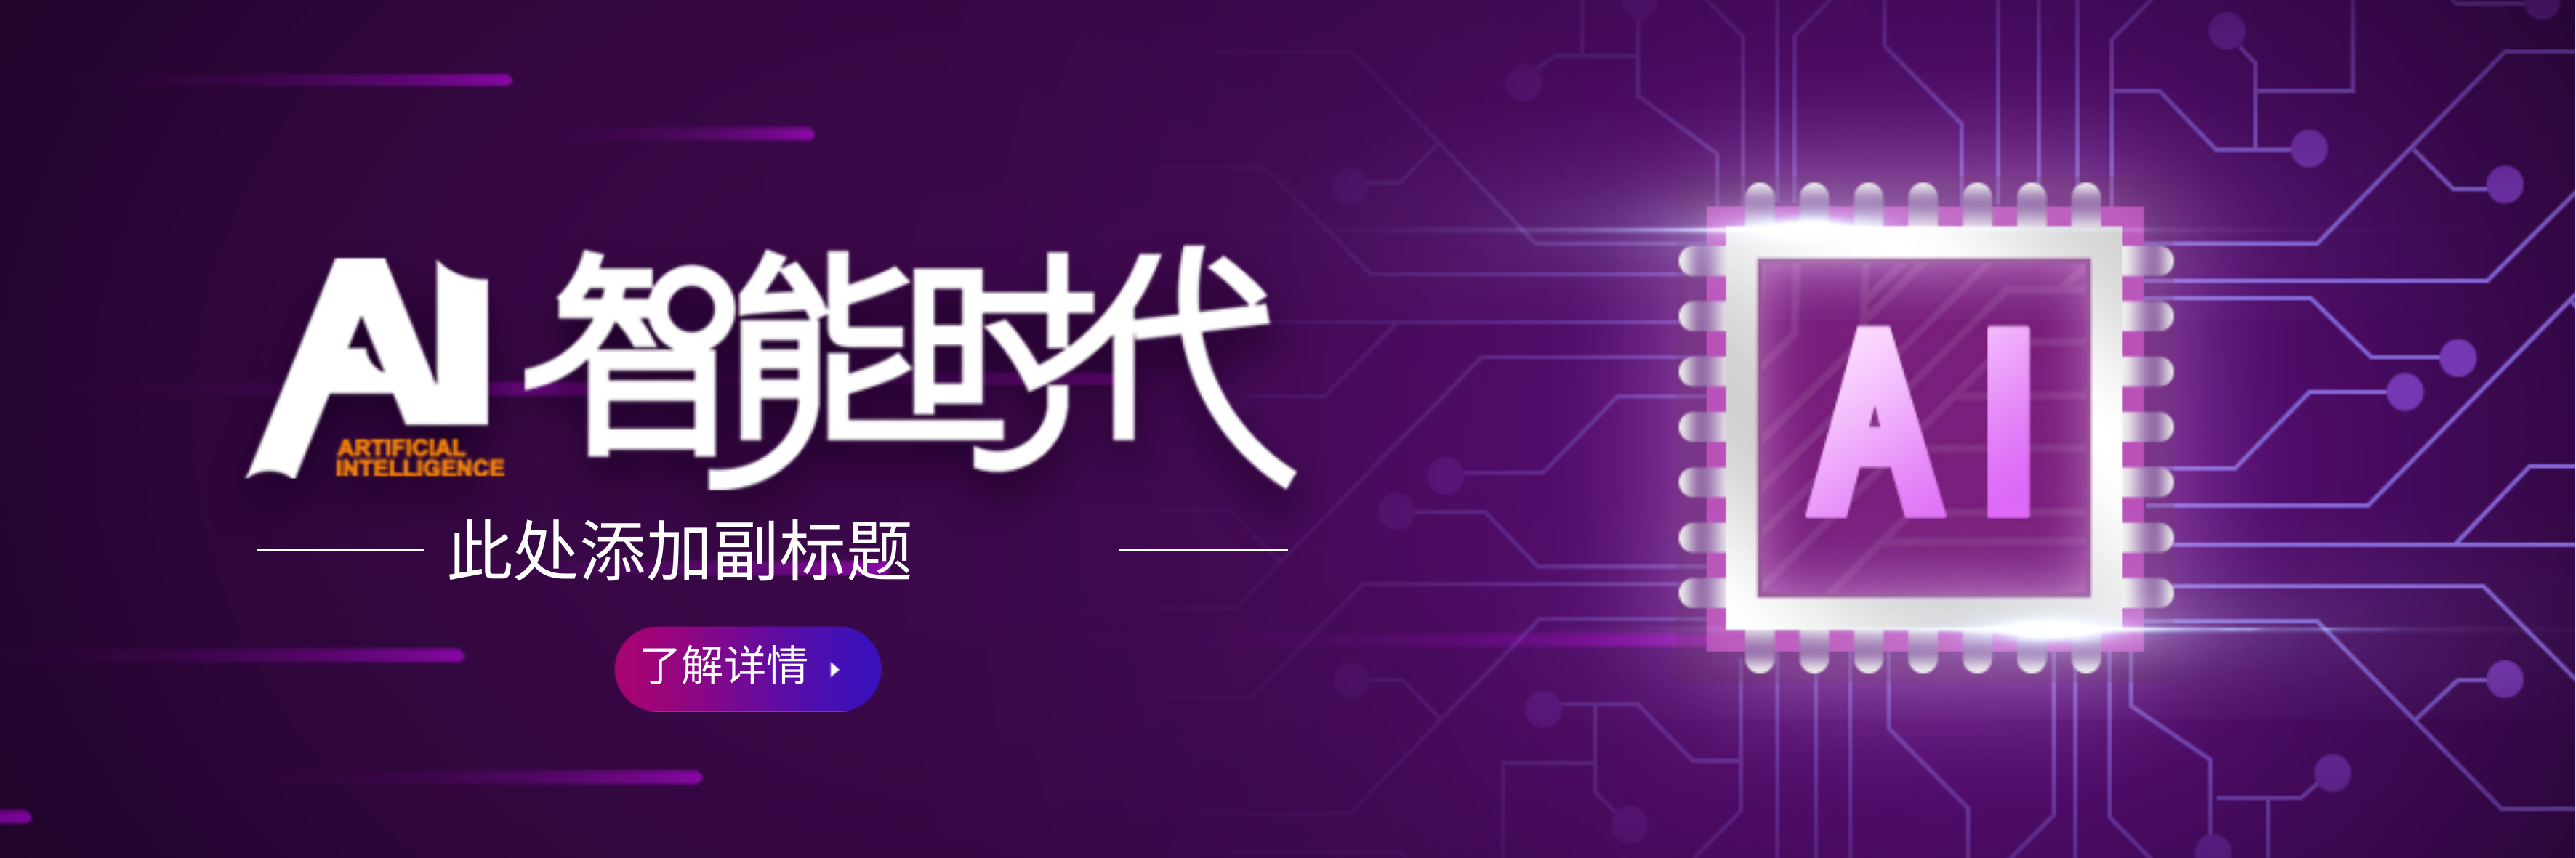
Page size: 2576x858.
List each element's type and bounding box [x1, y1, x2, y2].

picture [0, 0, 2576, 858]
text_box [576, 557, 958, 779]
